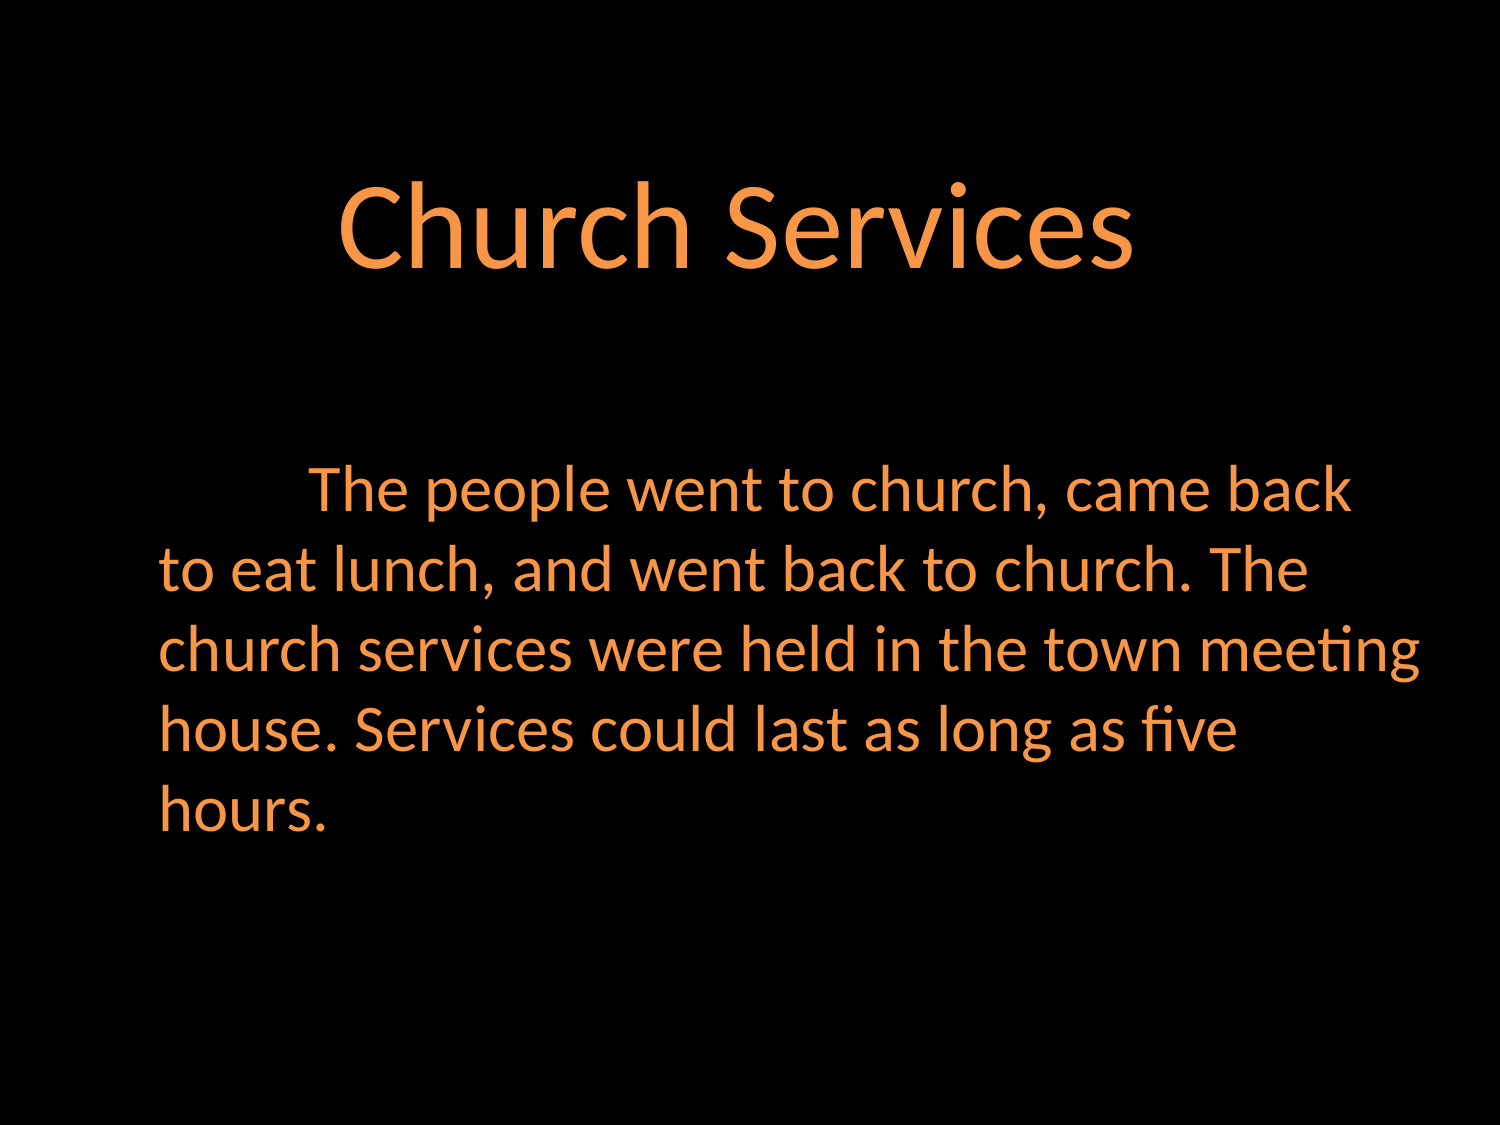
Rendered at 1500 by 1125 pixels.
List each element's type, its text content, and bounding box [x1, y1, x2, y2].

title Church Services [62, 125, 1413, 313]
list The people went to church, came back to eat lunch, and went back to church. The church services were held in the town meeting house. Services could last as long as five hours. [87, 437, 1438, 1125]
